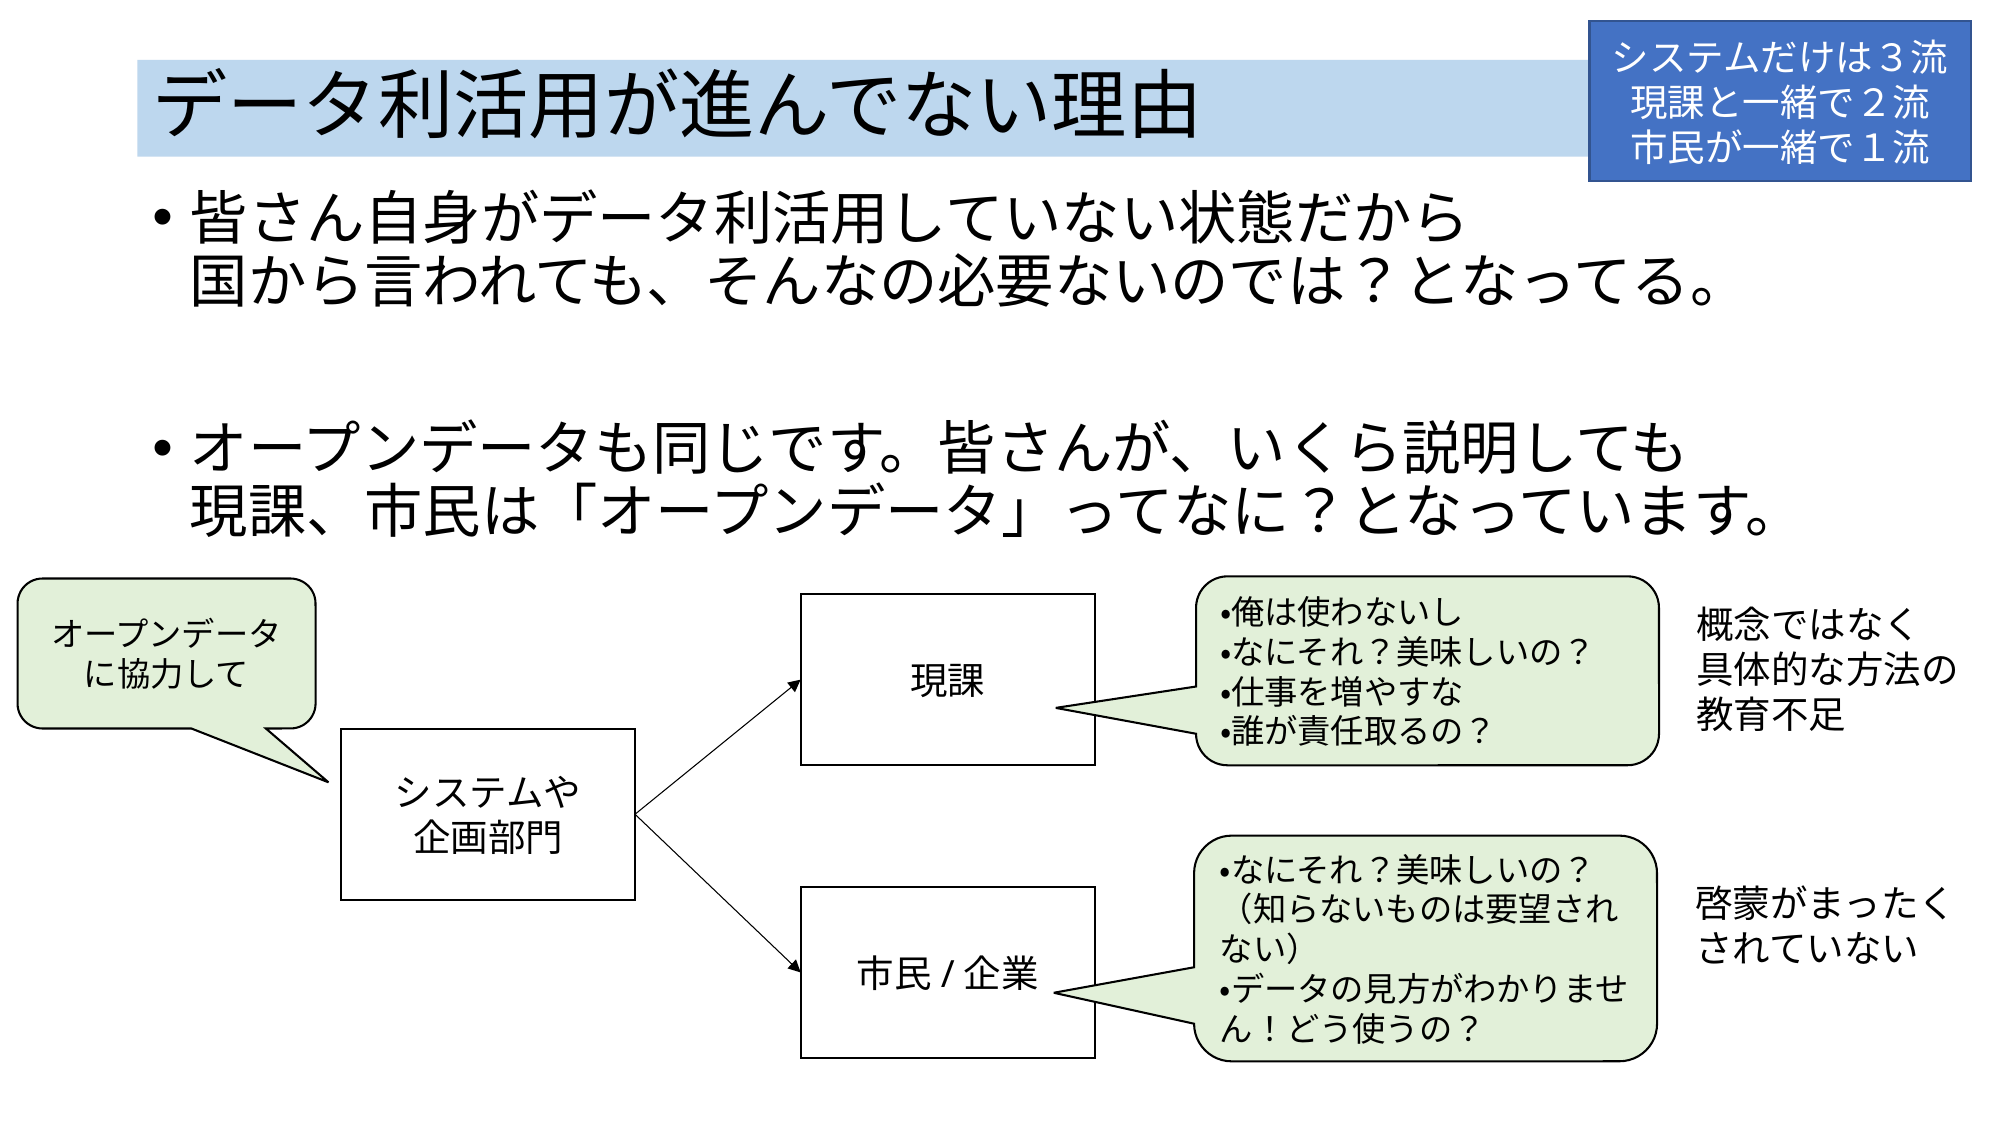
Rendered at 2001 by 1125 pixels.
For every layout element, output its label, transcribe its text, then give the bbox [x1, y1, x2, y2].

text_box オープンデータに協力して [16, 577, 330, 784]
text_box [634, 679, 801, 814]
text_box システムや 企画部門 [340, 728, 634, 901]
text_box 概念ではなく 具体的な方法の 教育不足 [1681, 593, 1974, 744]
text_box 市民/企業 [800, 886, 1096, 1059]
text_box システムだけは３流 現課と一緒で２流 市民が一緒で１流 [1588, 20, 1972, 182]
title データ利活用が進んでない理由 [137, 59, 1588, 157]
text_box ・なにそれ？美味しいの？ （知らないものは要望されない） ・データの見方がわかりません！どう使うの？ [1053, 834, 1659, 1063]
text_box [634, 814, 801, 973]
text_box 現課 [800, 593, 1096, 766]
text_box ・俺は使わないし ・なにそれ？美味しいの？ ・仕事を増やすな ・誰が責任取るの？ [1055, 575, 1661, 767]
list 皆さん自身がデータ利活用していない状態だから 国から言われても、そんなの必要ないのでは？となってる。 オープンデータも同じです。皆さんが、いくら説明しても 現課、市民は「オープンデータ」ってなに？となっています。 [137, 181, 1863, 1014]
text_box 啓蒙がまったく されていない [1680, 872, 1972, 978]
